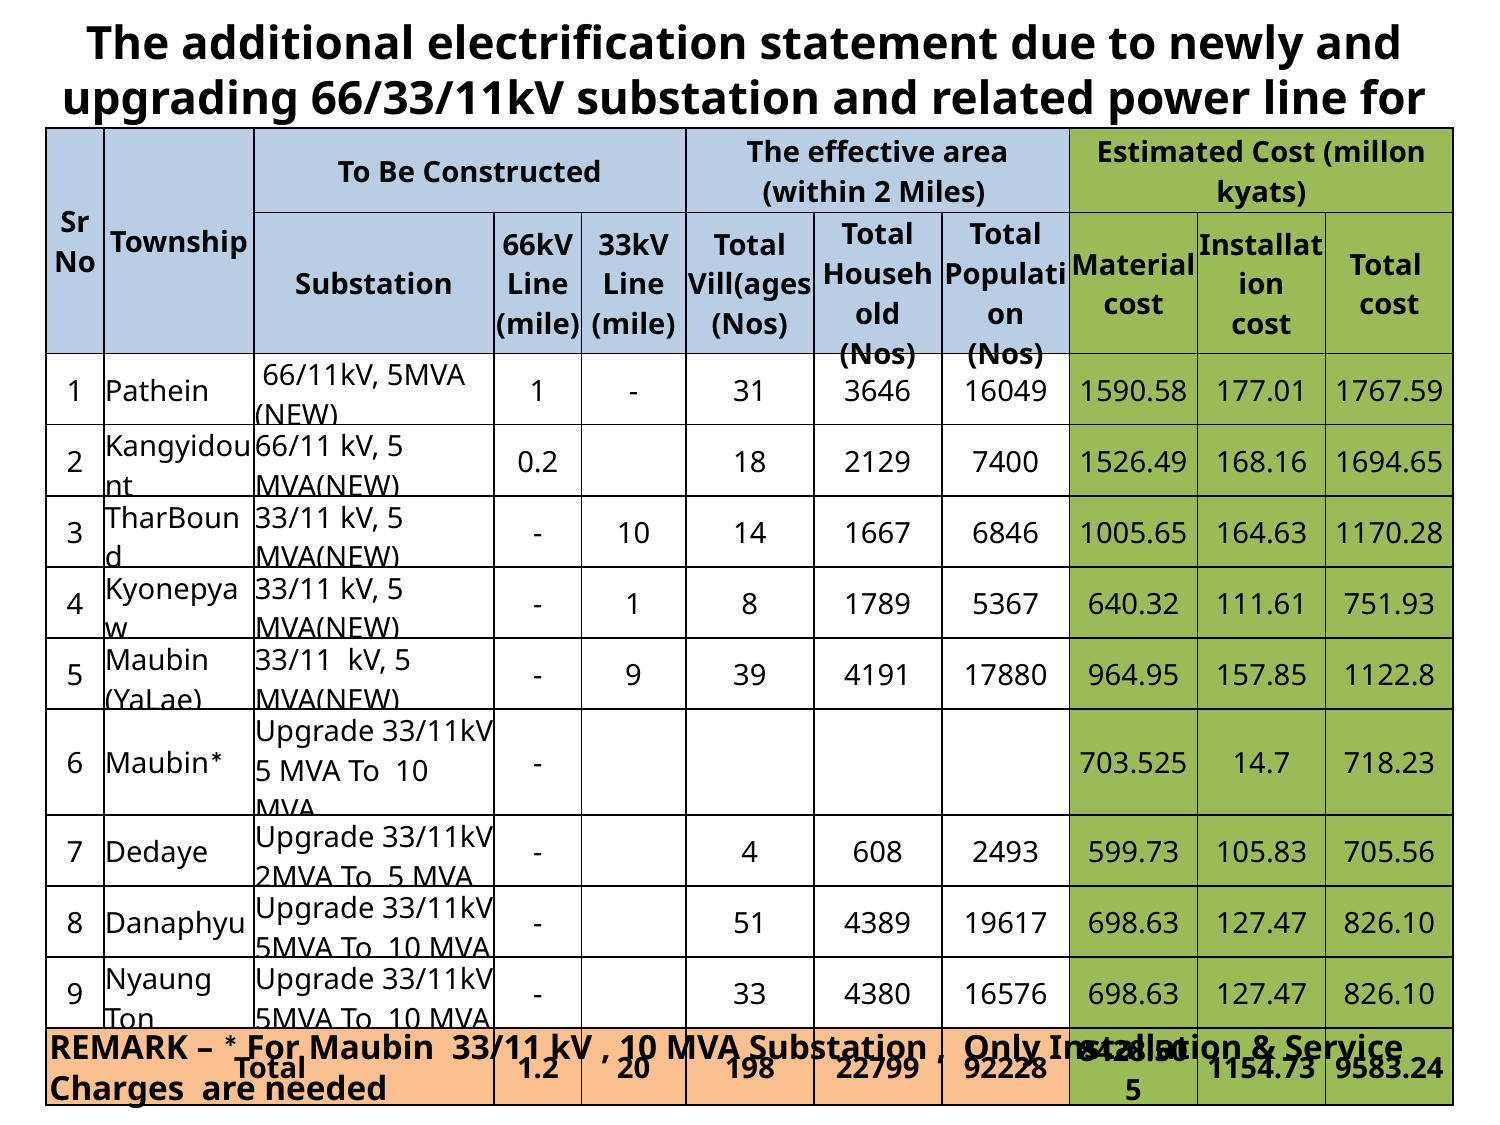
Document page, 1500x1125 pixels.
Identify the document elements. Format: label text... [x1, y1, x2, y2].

table_cell 14 [687, 497, 813, 566]
table_header To Be Constructed [255, 129, 685, 212]
table_cell 4380 [815, 958, 941, 1019]
table_cell Total Vill(ages (Nos) [687, 213, 813, 353]
table_cell 1170.28 [1326, 497, 1452, 566]
table_cell 4 [687, 816, 813, 885]
table_cell Kyonepyaw [105, 568, 253, 637]
table_cell Pathein [105, 354, 253, 424]
table_cell 698.63 [1070, 887, 1197, 956]
table_cell Total cost [1326, 213, 1452, 353]
table_cell 1 [495, 354, 581, 424]
table_cell 51 [687, 887, 813, 956]
table_cell 177.01 [1198, 354, 1325, 424]
table_cell 33 [687, 958, 813, 1019]
table_cell 6 [47, 710, 103, 814]
table_cell 1590.58 [1070, 354, 1197, 424]
table_cell Upgrade 33/11kV 5 MVA To 10 MVA [255, 710, 493, 814]
table_header The effective area (within 2 Miles) [687, 129, 1069, 212]
table_cell - [582, 354, 685, 424]
table_cell 1767.59 [1326, 354, 1452, 424]
table_cell 14.7 [1198, 710, 1325, 814]
table_cell 4191 [815, 639, 941, 708]
table_cell 66kV Line (mile) [495, 213, 581, 353]
table_cell 0.2 [495, 425, 581, 495]
table_cell 8 [47, 887, 103, 956]
table_cell 599.73 [1070, 816, 1197, 885]
table_cell Upgrade 33/11kV 2MVA To 5 MVA [255, 816, 493, 885]
table_cell 640.32 [1070, 568, 1197, 637]
table_cell 127.47 [1198, 887, 1325, 956]
table_cell - [495, 816, 581, 885]
table_cell 826.10 [1326, 887, 1452, 956]
slide_number 3 [1074, 1042, 1425, 1103]
table_cell TharBound [105, 497, 253, 566]
table_cell 9 [47, 958, 103, 1019]
table_cell 1789 [815, 568, 941, 637]
table_cell 8 [687, 568, 813, 637]
table_cell 1 [582, 568, 685, 637]
table_cell 33kV Line (mile) [582, 213, 685, 353]
table_cell - [495, 710, 581, 814]
table_cell 33/11 kV, 5 MVA(NEW) [255, 497, 493, 566]
table_cell [582, 710, 685, 814]
table_cell 19617 [943, 887, 1069, 956]
table_cell 33/11 kV, 5 MVA(NEW) [255, 639, 493, 708]
table_cell [943, 710, 1069, 814]
table_cell Upgrade 33/11kV 5MVA To 10 MVA [255, 887, 493, 956]
table_cell 164.63 [1198, 497, 1325, 566]
table_cell 1122.8 [1326, 639, 1452, 708]
table_cell 2129 [815, 425, 941, 495]
table_cell 826.10 [1326, 958, 1452, 1019]
table_cell - [495, 639, 581, 708]
table_cell 6846 [943, 497, 1069, 566]
table_cell 31 [687, 354, 813, 424]
text_box REMARK – * For Maubin 33/11 kV , 10 MVA Substation , Only Installation & Service Charges are needed [34, 1019, 1477, 1114]
table_cell - [495, 497, 581, 566]
table_cell 1667 [815, 497, 941, 566]
table_cell 1005.65 [1070, 497, 1197, 566]
table_cell Substation [255, 213, 493, 353]
table_cell 127.47 [1198, 958, 1325, 1019]
table_cell - [495, 568, 581, 637]
table_cell Upgrade 33/11kV 5MVA To 10 MVA [255, 958, 493, 1019]
table_cell Total Household (Nos) [815, 213, 941, 353]
table_cell Installation cost [1198, 213, 1325, 353]
table_cell 1694.65 [1326, 425, 1452, 495]
table_cell Dedaye [105, 816, 253, 885]
text_box The additional electrification statement due to newly and upgrading 66/33/11kV substation and related power line for Ayeyarwady Region [23, 6, 1466, 186]
table_cell 751.93 [1326, 568, 1452, 637]
table_cell 111.61 [1198, 568, 1325, 637]
table_cell 16576 [943, 958, 1069, 1019]
table_cell 698.63 [1070, 958, 1197, 1019]
table_cell 10 [582, 497, 685, 566]
table_cell 718.23 [1326, 710, 1452, 814]
table_cell 7 [47, 816, 103, 885]
table_cell 3646 [815, 354, 941, 424]
table_cell [687, 710, 813, 814]
table_header Estimated Cost (millon kyats) [1070, 129, 1452, 212]
table_cell Material cost [1070, 213, 1197, 353]
table_cell Nyaung Ton [105, 958, 253, 1019]
table_cell 33/11 kV, 5 MVA(NEW) [255, 568, 493, 637]
table_cell 17880 [943, 639, 1069, 708]
table_cell 18 [687, 425, 813, 495]
table_cell [582, 958, 685, 1019]
table_cell [582, 425, 685, 495]
table_cell 4389 [815, 887, 941, 956]
table_cell Danaphyu [105, 887, 253, 956]
table_cell 705.56 [1326, 816, 1452, 885]
table_header Township [105, 129, 253, 353]
table_cell 105.83 [1198, 816, 1325, 885]
table_cell 16049 [943, 354, 1069, 424]
table_cell [815, 710, 941, 814]
table_cell 157.85 [1198, 639, 1325, 708]
table_cell [582, 887, 685, 956]
table_cell 39 [687, 639, 813, 708]
table_cell 7400 [943, 425, 1069, 495]
table_cell - [495, 887, 581, 956]
table_cell 66/11kV, 5MVA (NEW) [255, 354, 493, 424]
table_cell 3 [47, 497, 103, 566]
table_cell 964.95 [1070, 639, 1197, 708]
table_cell 608 [815, 816, 941, 885]
table_cell Kangyidount [105, 425, 253, 495]
table_cell 5367 [943, 568, 1069, 637]
table_cell 4 [47, 568, 103, 637]
table_cell 1526.49 [1070, 425, 1197, 495]
table_cell 1 [47, 354, 103, 424]
table_cell 66/11 kV, 5 MVA(NEW) [255, 425, 493, 495]
table_cell 2 [47, 425, 103, 495]
table_header Sr No [47, 129, 103, 353]
table_cell Maubin (YaLae) [105, 639, 253, 708]
table_cell - [495, 958, 581, 1019]
table_cell 168.16 [1198, 425, 1325, 495]
table_cell 2493 [943, 816, 1069, 885]
table_cell [582, 816, 685, 885]
table_cell 703.525 [1070, 710, 1197, 814]
table_cell 5 [47, 639, 103, 708]
table_cell Total Population (Nos) [943, 213, 1069, 353]
table_cell Maubin* [105, 710, 253, 814]
table_cell 9 [582, 639, 685, 708]
